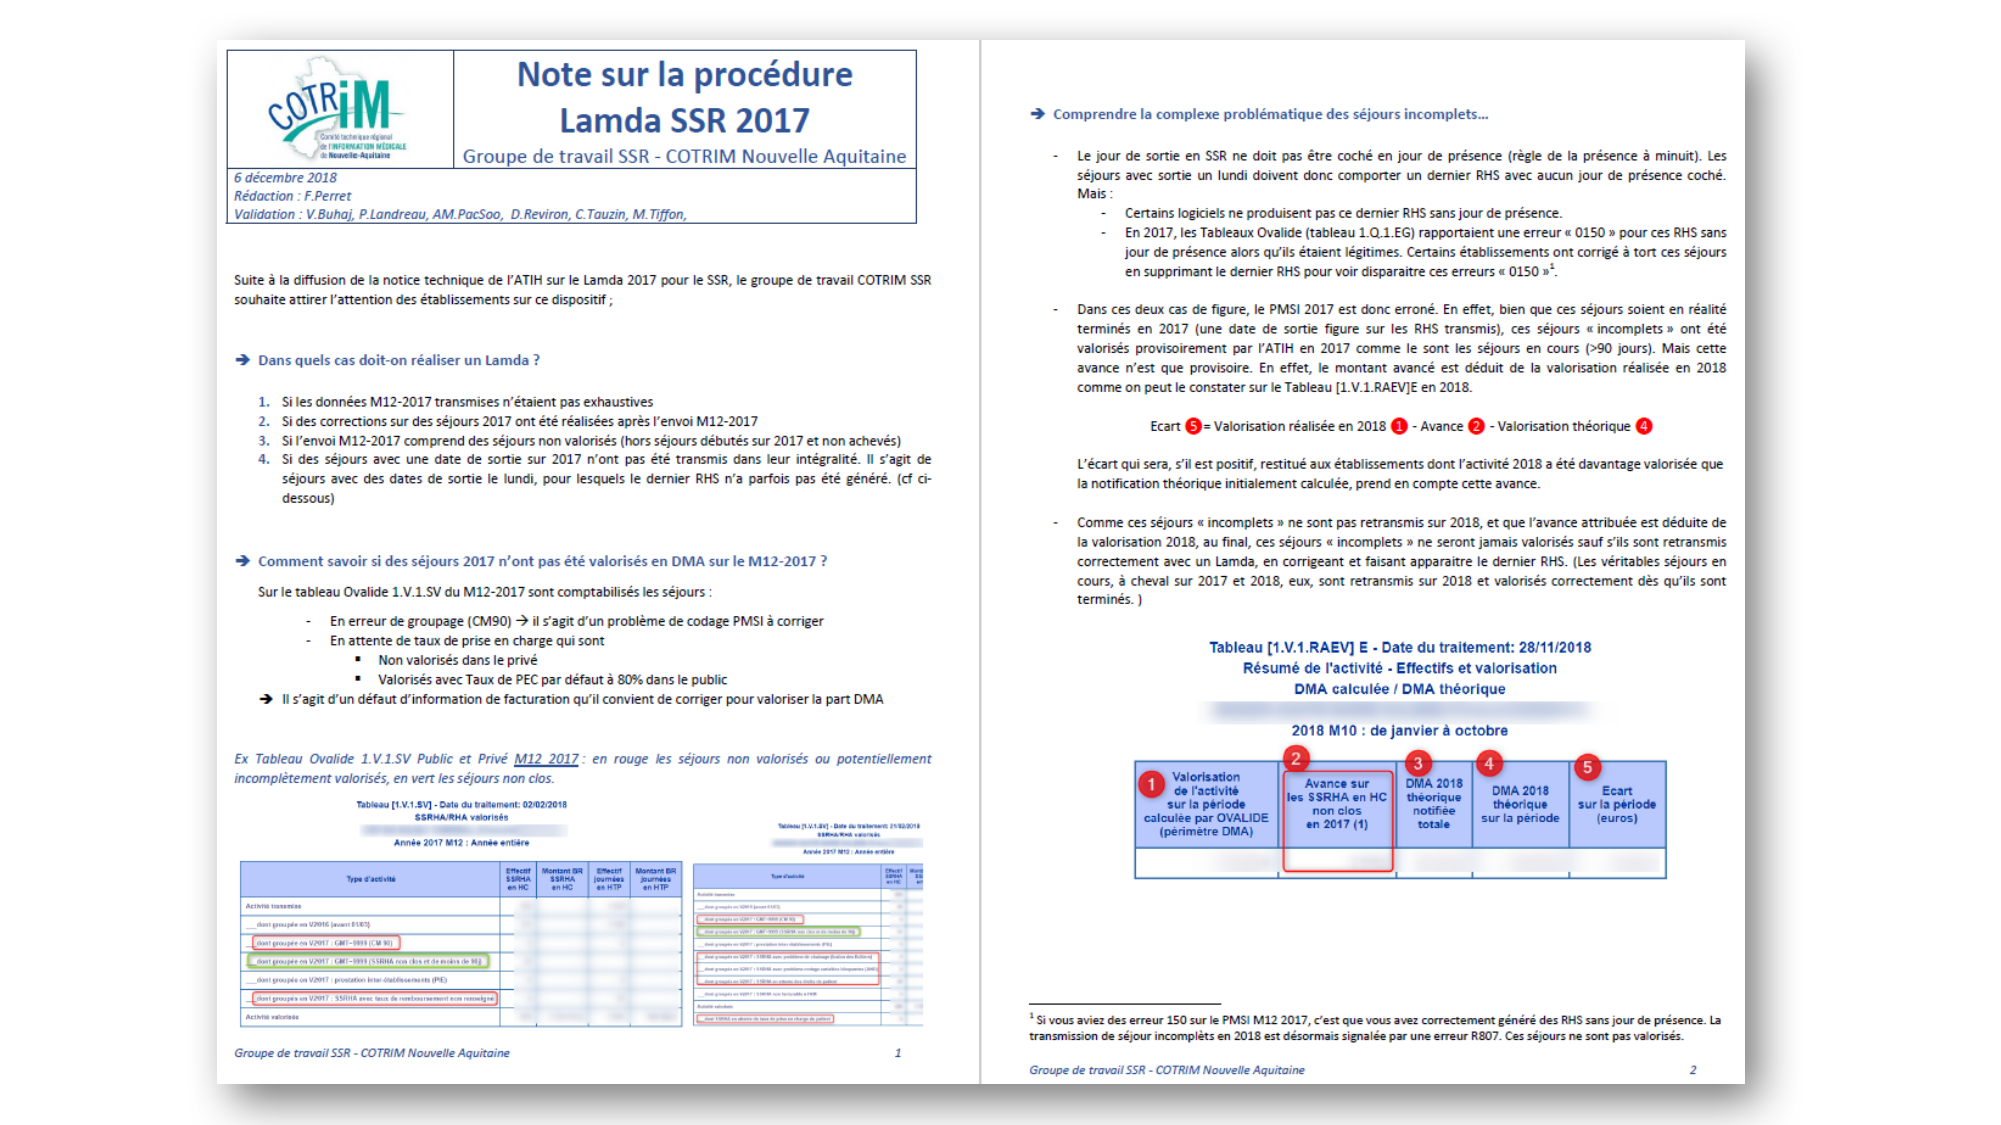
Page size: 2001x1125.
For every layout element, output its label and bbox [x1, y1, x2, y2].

picture [217, 40, 1745, 1084]
